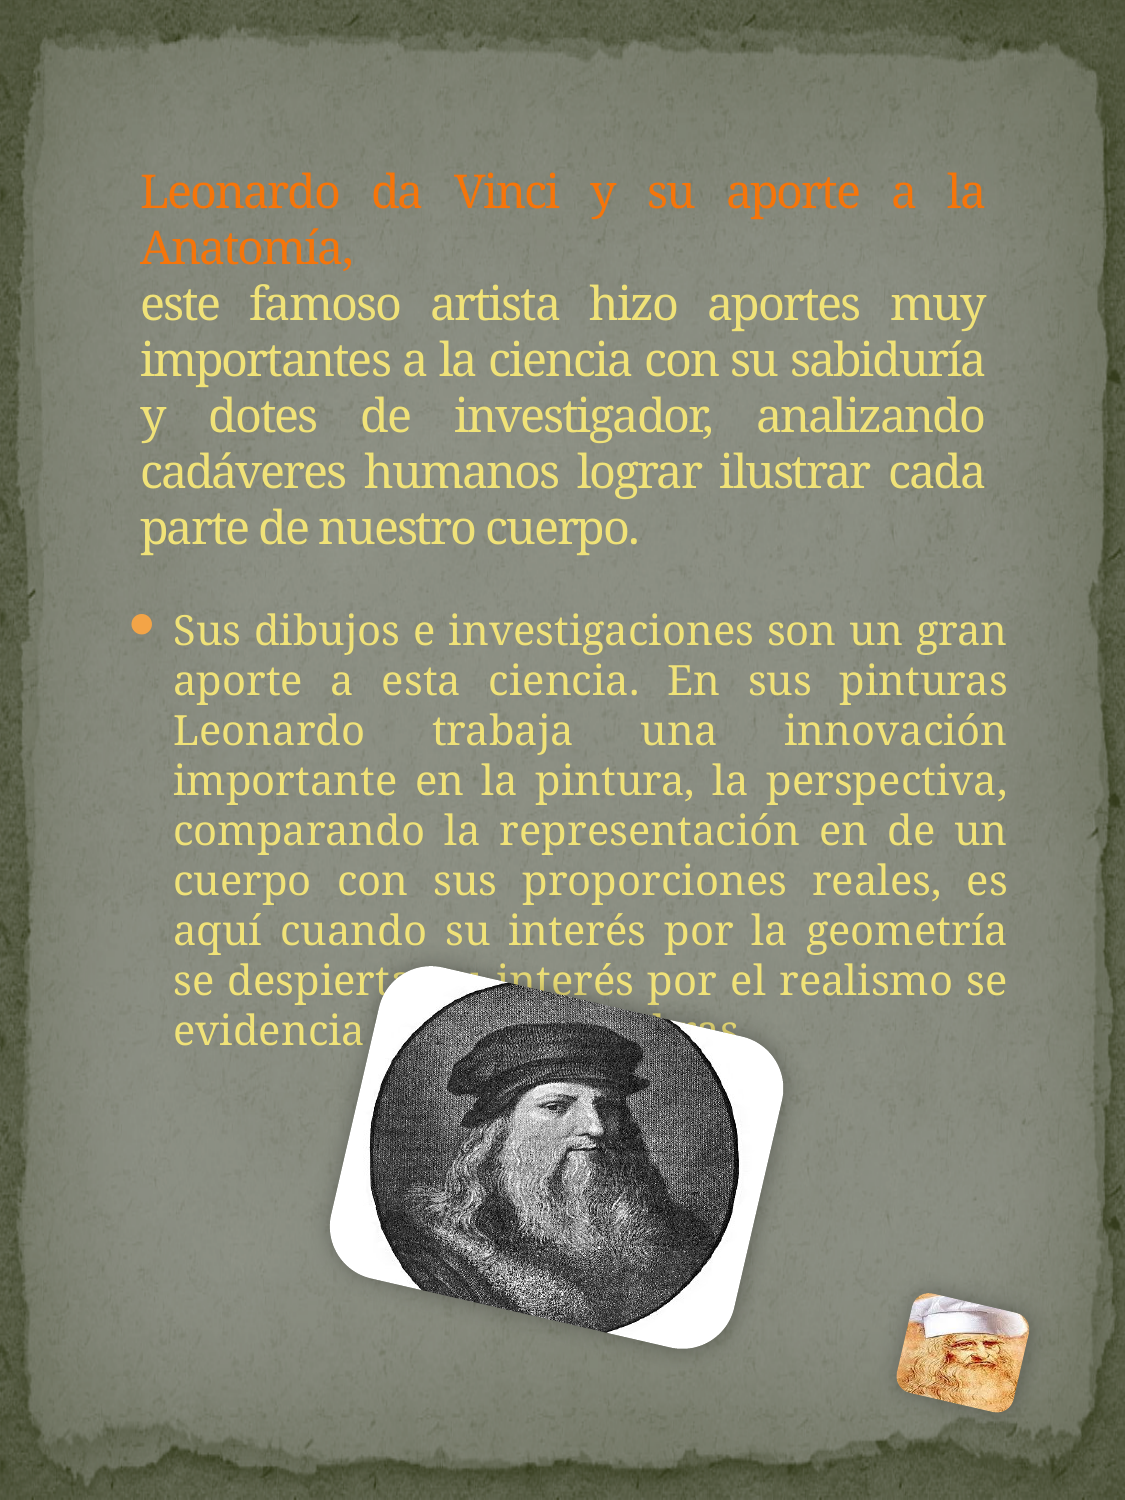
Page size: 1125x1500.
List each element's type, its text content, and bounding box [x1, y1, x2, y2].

list Sus dibujos e investigaciones son un gran aporte a esta ciencia. En sus pinturas Leonardo trabaja una innovación importante en la pintura, la perspectiva, comparando la representación en de un cuerpo con sus proporciones reales, es aquí cuando su interés por la geometría se despierta, su interés por el realismo se evidencia en todas sus obras. [113, 596, 1024, 1334]
title Leonardo da Vinci y su aporte a la Anatomía, este famoso artista hizo aportes muy importantes a la ciencia con su sabiduría y dotes de investigador, analizando cadáveres humanos lograr ilustrar cada parte de nuestro cuerpo. [125, 147, 1000, 561]
picture [896, 1293, 1030, 1413]
picture [329, 966, 784, 1349]
